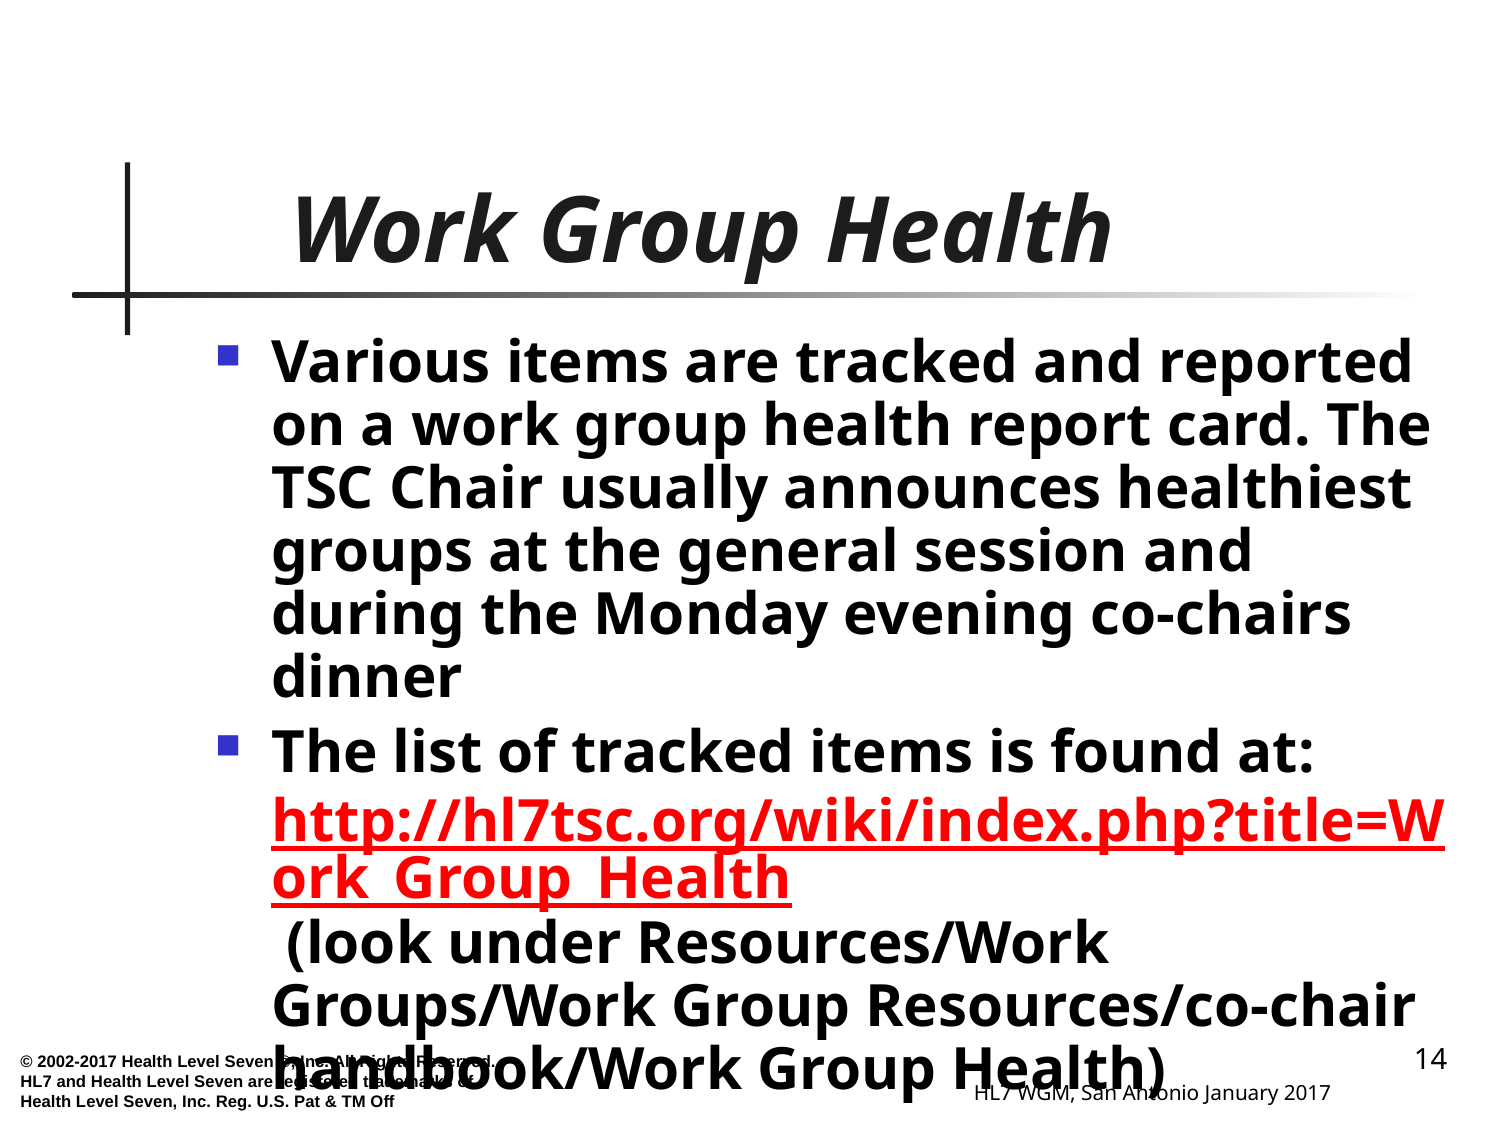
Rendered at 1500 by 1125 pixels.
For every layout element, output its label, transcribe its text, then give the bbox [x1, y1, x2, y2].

list Various items are tracked and reported on a work group health report card. The TSC Chair usually announces healthiest groups at the general session and during the Monday evening co-chairs dinner The list of tracked items is found at: http://hl7tsc.org/wiki/index.php?title=Work_Group_Health (look under Resources/Work Groups/Work Group Resources/co-chair handbook/Work Group Health) [199, 324, 1476, 1001]
title Work Group Health [274, 101, 1468, 289]
slide_number 14 [1149, 1012, 1463, 1088]
